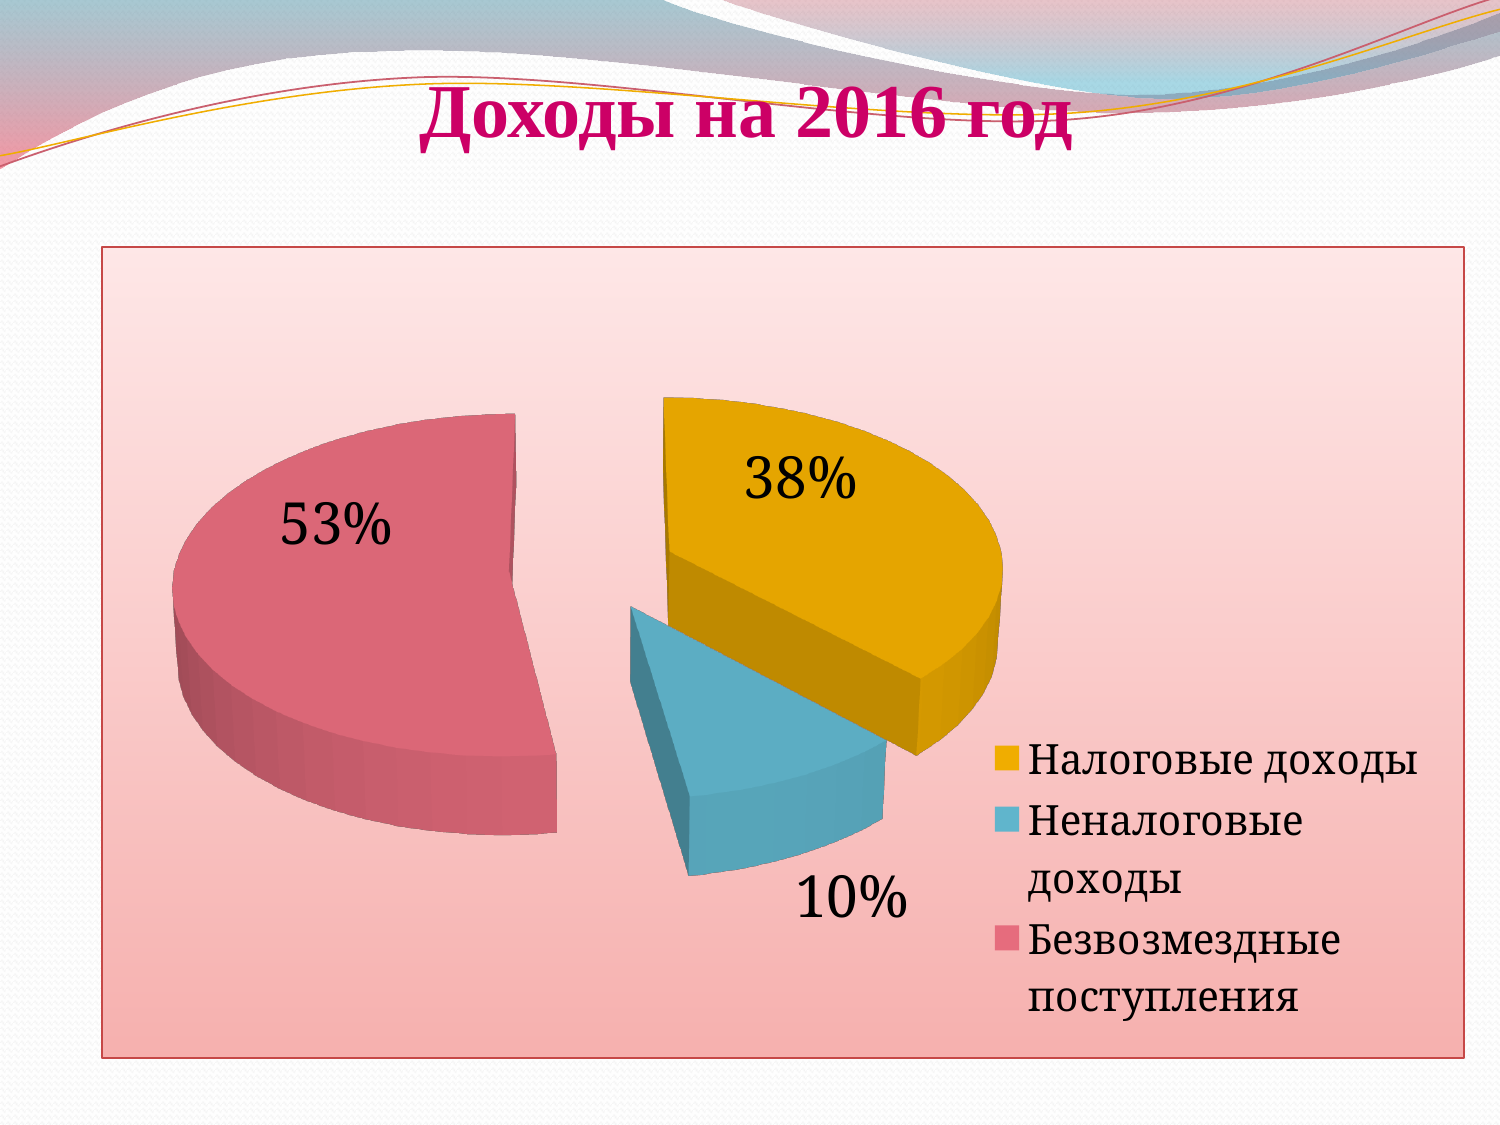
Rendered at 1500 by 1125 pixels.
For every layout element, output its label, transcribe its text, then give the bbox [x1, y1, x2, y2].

title Доходы на 2016 год [75, 52, 1418, 153]
chart [58, 245, 1466, 1060]
